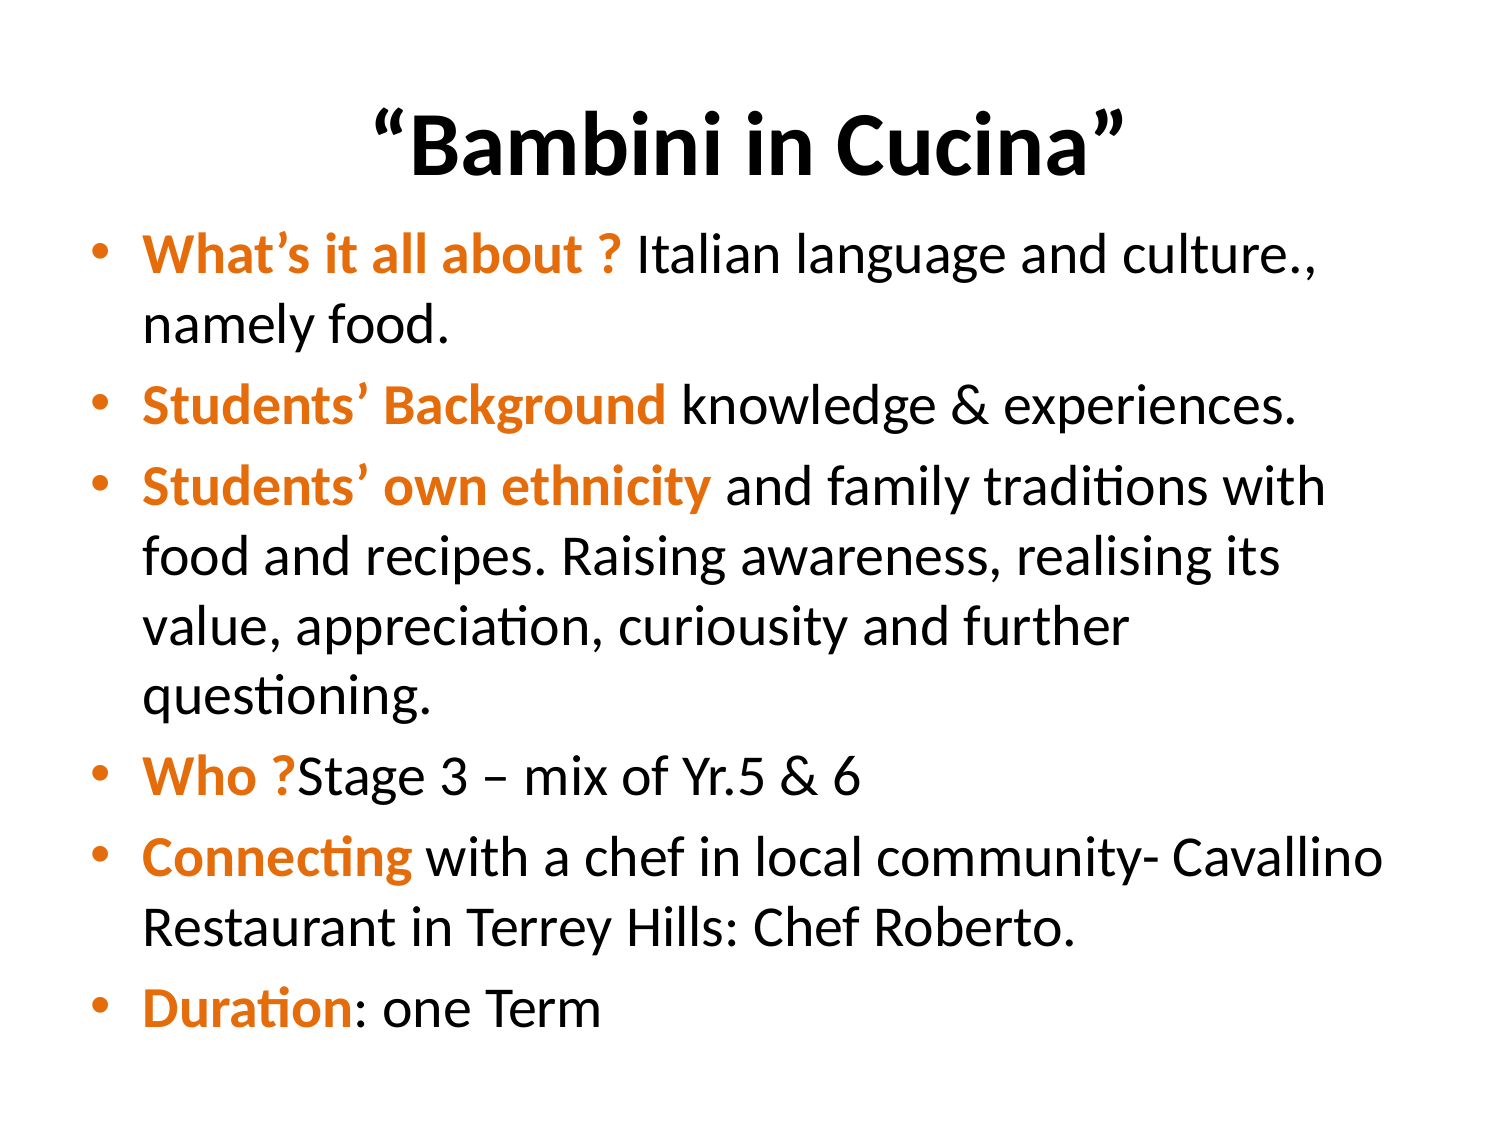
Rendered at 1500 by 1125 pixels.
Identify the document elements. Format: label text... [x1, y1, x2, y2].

title “Bambini in Cucina” [75, 45, 1425, 208]
list What’s it all about ? Italian language and culture., namely food. Students’ Background knowledge & experiences. Students’ own ethnicity and family traditions with food and recipes. Raising awareness, realising its value, appreciation, curiousity and further questioning. Who ?Stage 3 – mix of Yr.5 & 6 Connecting with a chef in local community- Cavallino Restaurant in Terrey Hills: Chef Roberto. Duration: one Term [75, 208, 1425, 1059]
